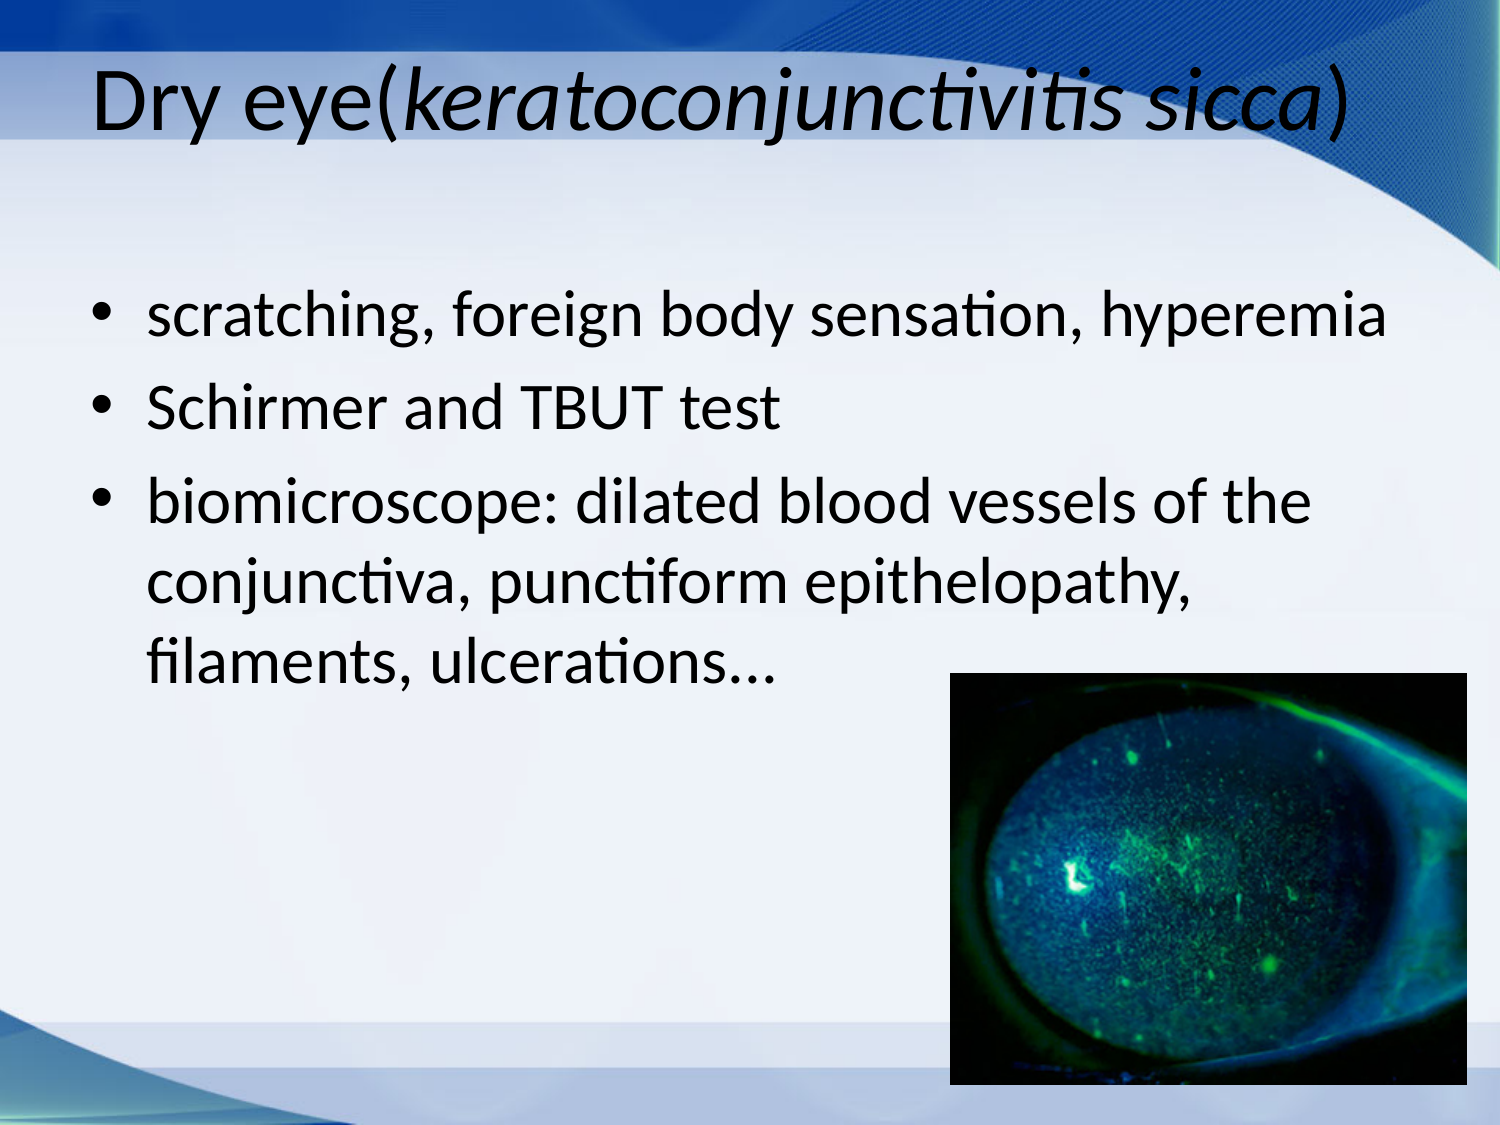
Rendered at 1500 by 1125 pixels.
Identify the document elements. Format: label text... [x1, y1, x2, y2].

list scratching, foreign body sensation, hyperemia Schirmer and TBUT test biomicroscope: dilated blood vessels of the conjunctiva, punctiform epithelopathy, filaments, ulcerations... [75, 262, 1425, 1005]
picture [0, 0, 1500, 1125]
title Dry eye(keratoconjunctivitis sicca) [76, 0, 1427, 188]
